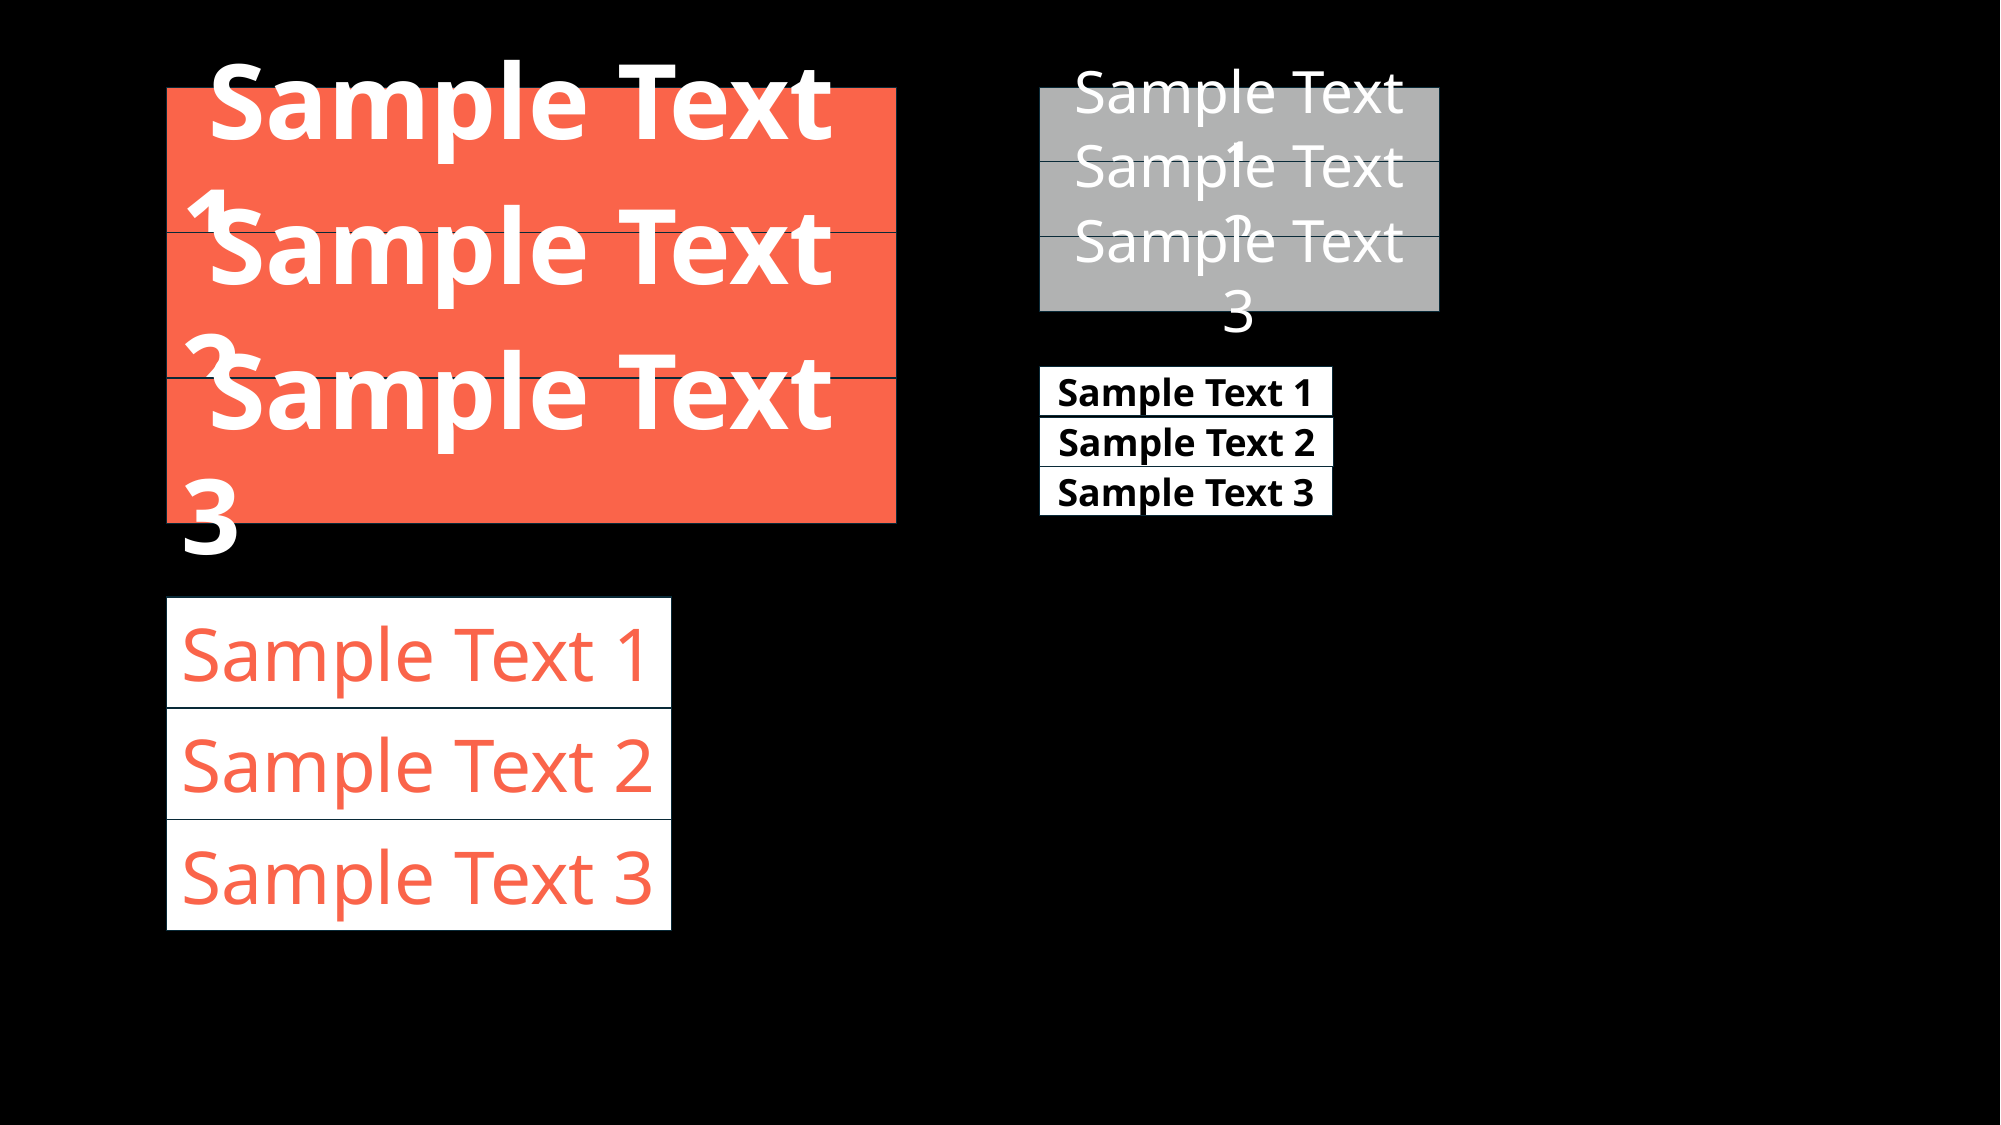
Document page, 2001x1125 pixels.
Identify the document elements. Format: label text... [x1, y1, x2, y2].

text_box Sample Text 3 [1038, 235, 1441, 313]
text_box Sample Text 2 [165, 231, 898, 376]
text_box Sample Text 2 [1038, 160, 1441, 235]
text_box Sample Text 3 [165, 818, 673, 932]
text_box Sample Text 1 [1038, 86, 1441, 160]
text_box Sample Text 3 [1038, 465, 1334, 517]
text_box Sample Text 1 [165, 86, 898, 231]
text_box Sample Text 2 [1038, 416, 1335, 468]
text_box Sample Text 1 [1038, 365, 1334, 416]
text_box Sample Text 2 [165, 706, 673, 818]
text_box Sample Text 1 [165, 595, 673, 706]
text_box Sample Text 3 [165, 376, 898, 525]
